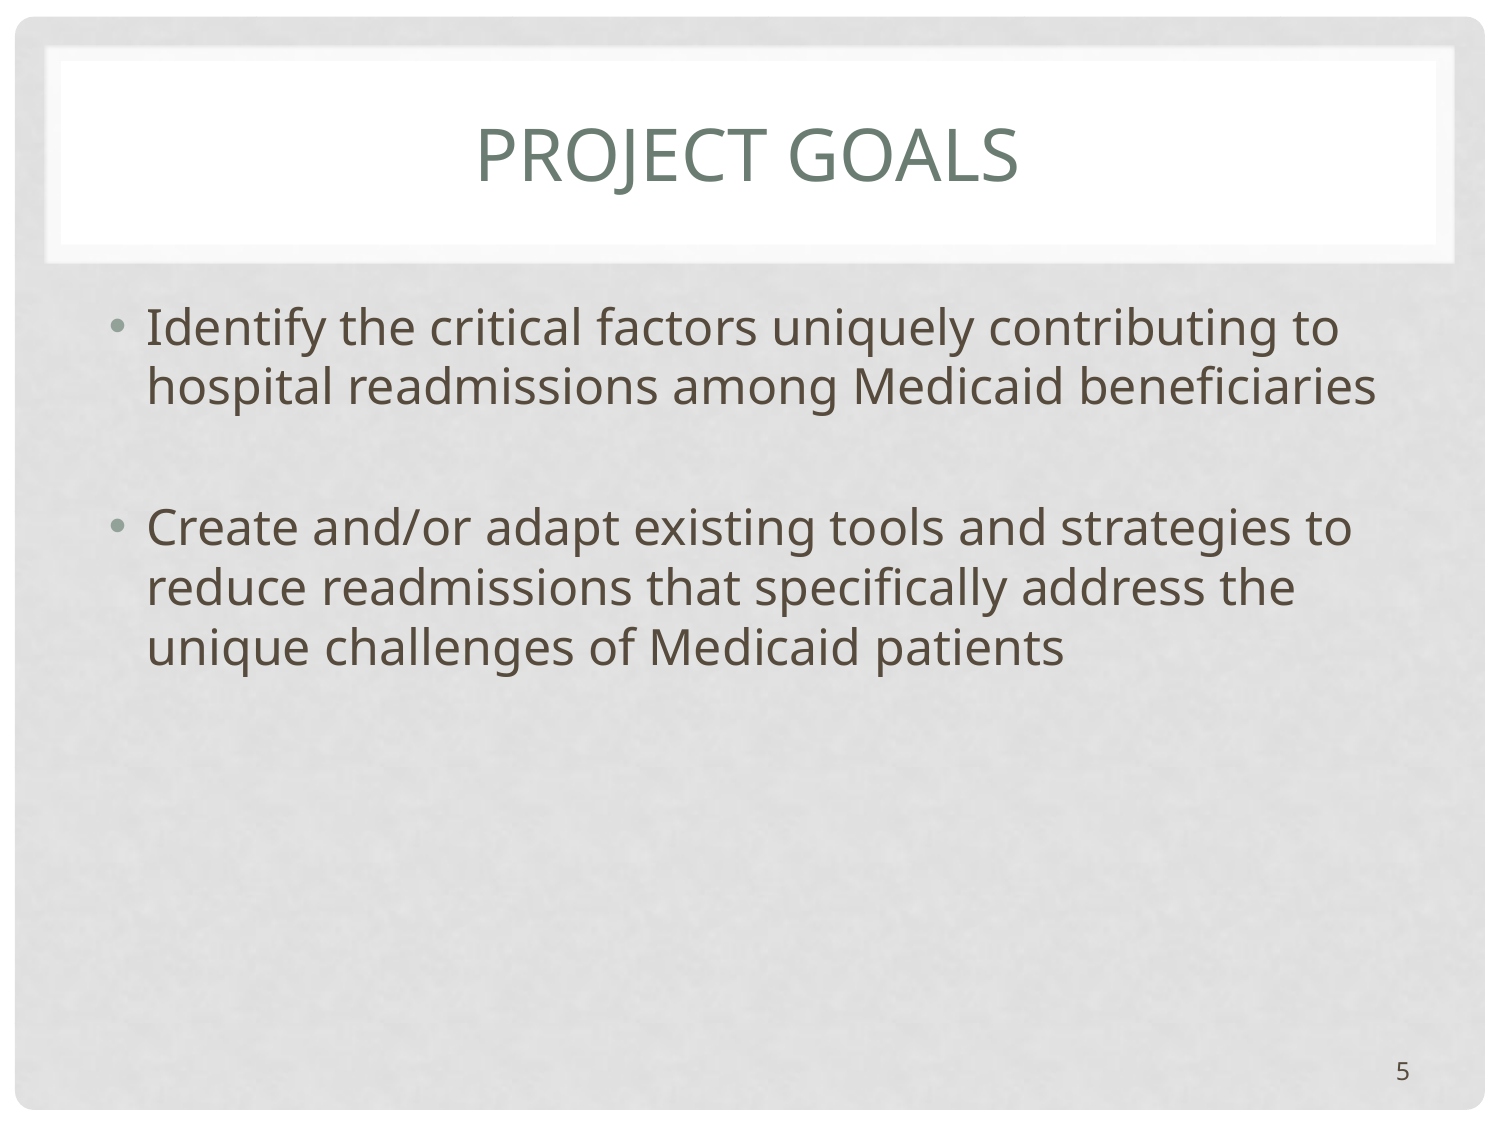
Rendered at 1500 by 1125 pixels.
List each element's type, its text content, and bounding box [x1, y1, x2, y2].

slide_number 5 [1074, 1042, 1425, 1103]
title Project goals [69, 66, 1425, 238]
list Identify the critical factors uniquely contributing to hospital readmissions among Medicaid beneficiaries Create and/or adapt existing tools and strategies to reduce readmissions that specifically address the unique challenges of Medicaid patients [75, 287, 1425, 1005]
